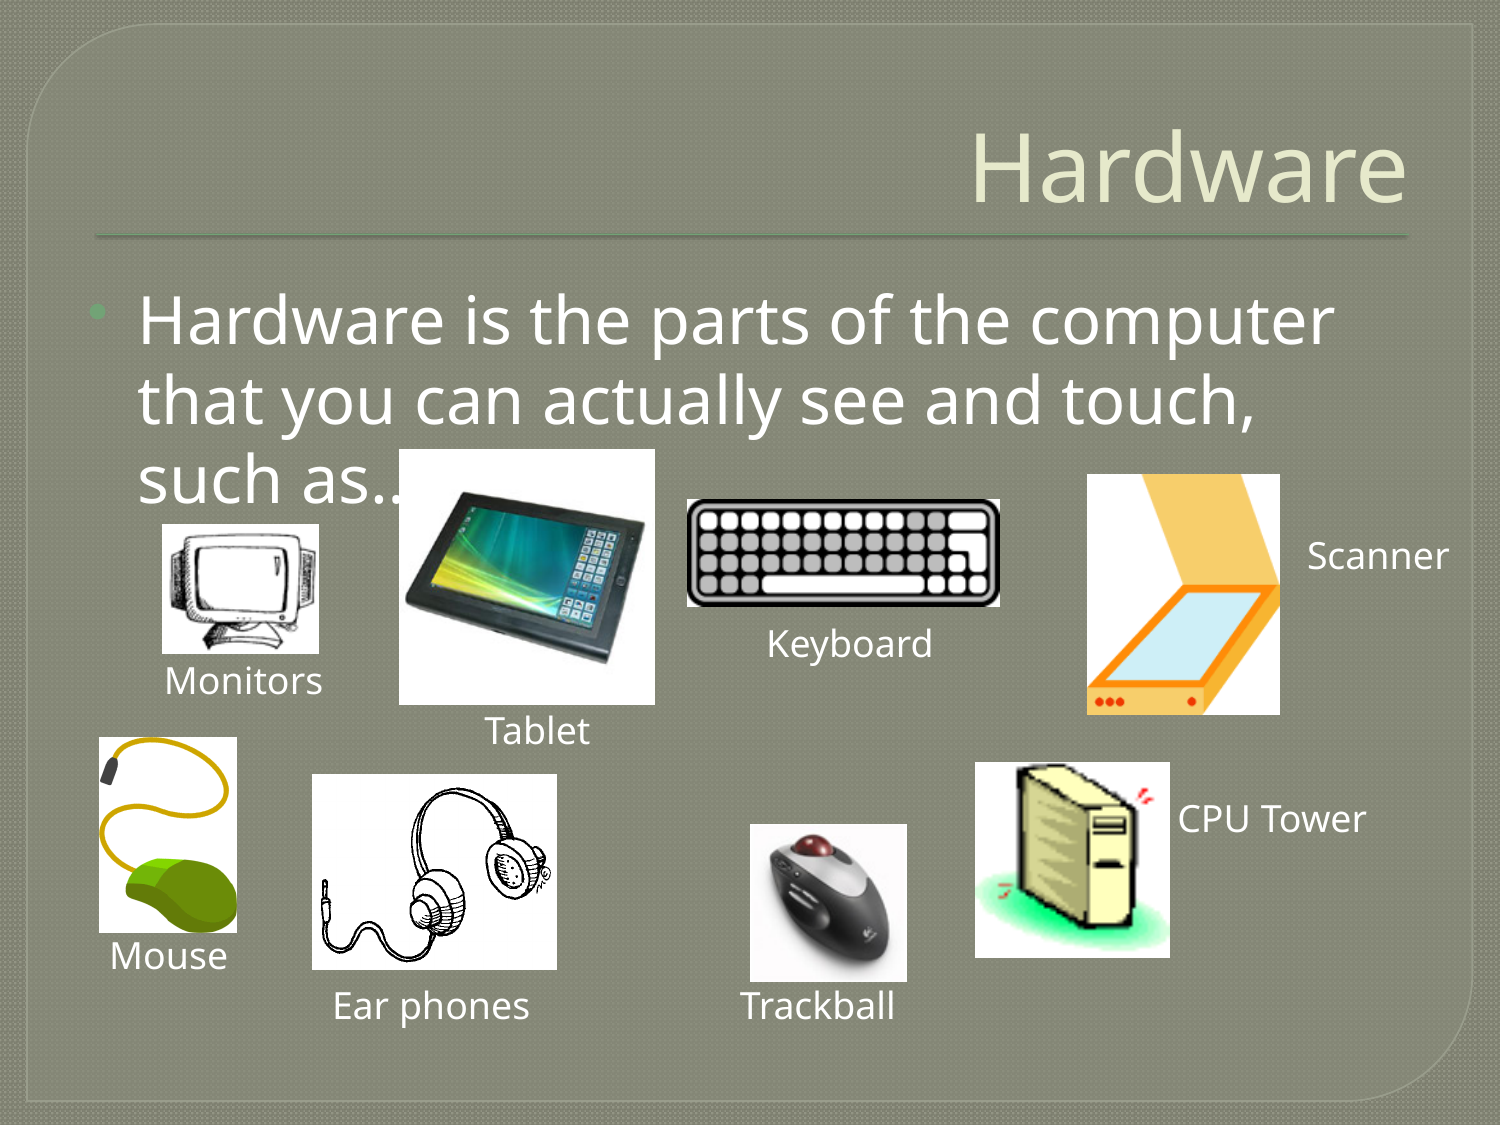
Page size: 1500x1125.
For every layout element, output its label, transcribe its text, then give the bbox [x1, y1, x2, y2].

list Hardware is the parts of the computer that you can actually see and touch, such as…… [75, 270, 1425, 1013]
text_box Trackball [725, 974, 925, 1035]
text_box Keyboard [699, 617, 1000, 673]
text_box Monitors [112, 649, 375, 710]
picture [1087, 474, 1280, 716]
picture [687, 499, 1001, 607]
picture [399, 449, 656, 706]
text_box Scanner [1292, 524, 1500, 585]
text_box Mouse [87, 924, 250, 985]
picture [749, 824, 907, 982]
picture [974, 762, 1171, 958]
picture [312, 774, 558, 971]
text_box CPU Tower [1176, 787, 1425, 848]
title Hardware [75, 41, 1425, 230]
picture [162, 524, 319, 654]
picture [99, 737, 237, 933]
text_box Ear phones [312, 981, 550, 1035]
text_box Tablet [412, 699, 663, 760]
